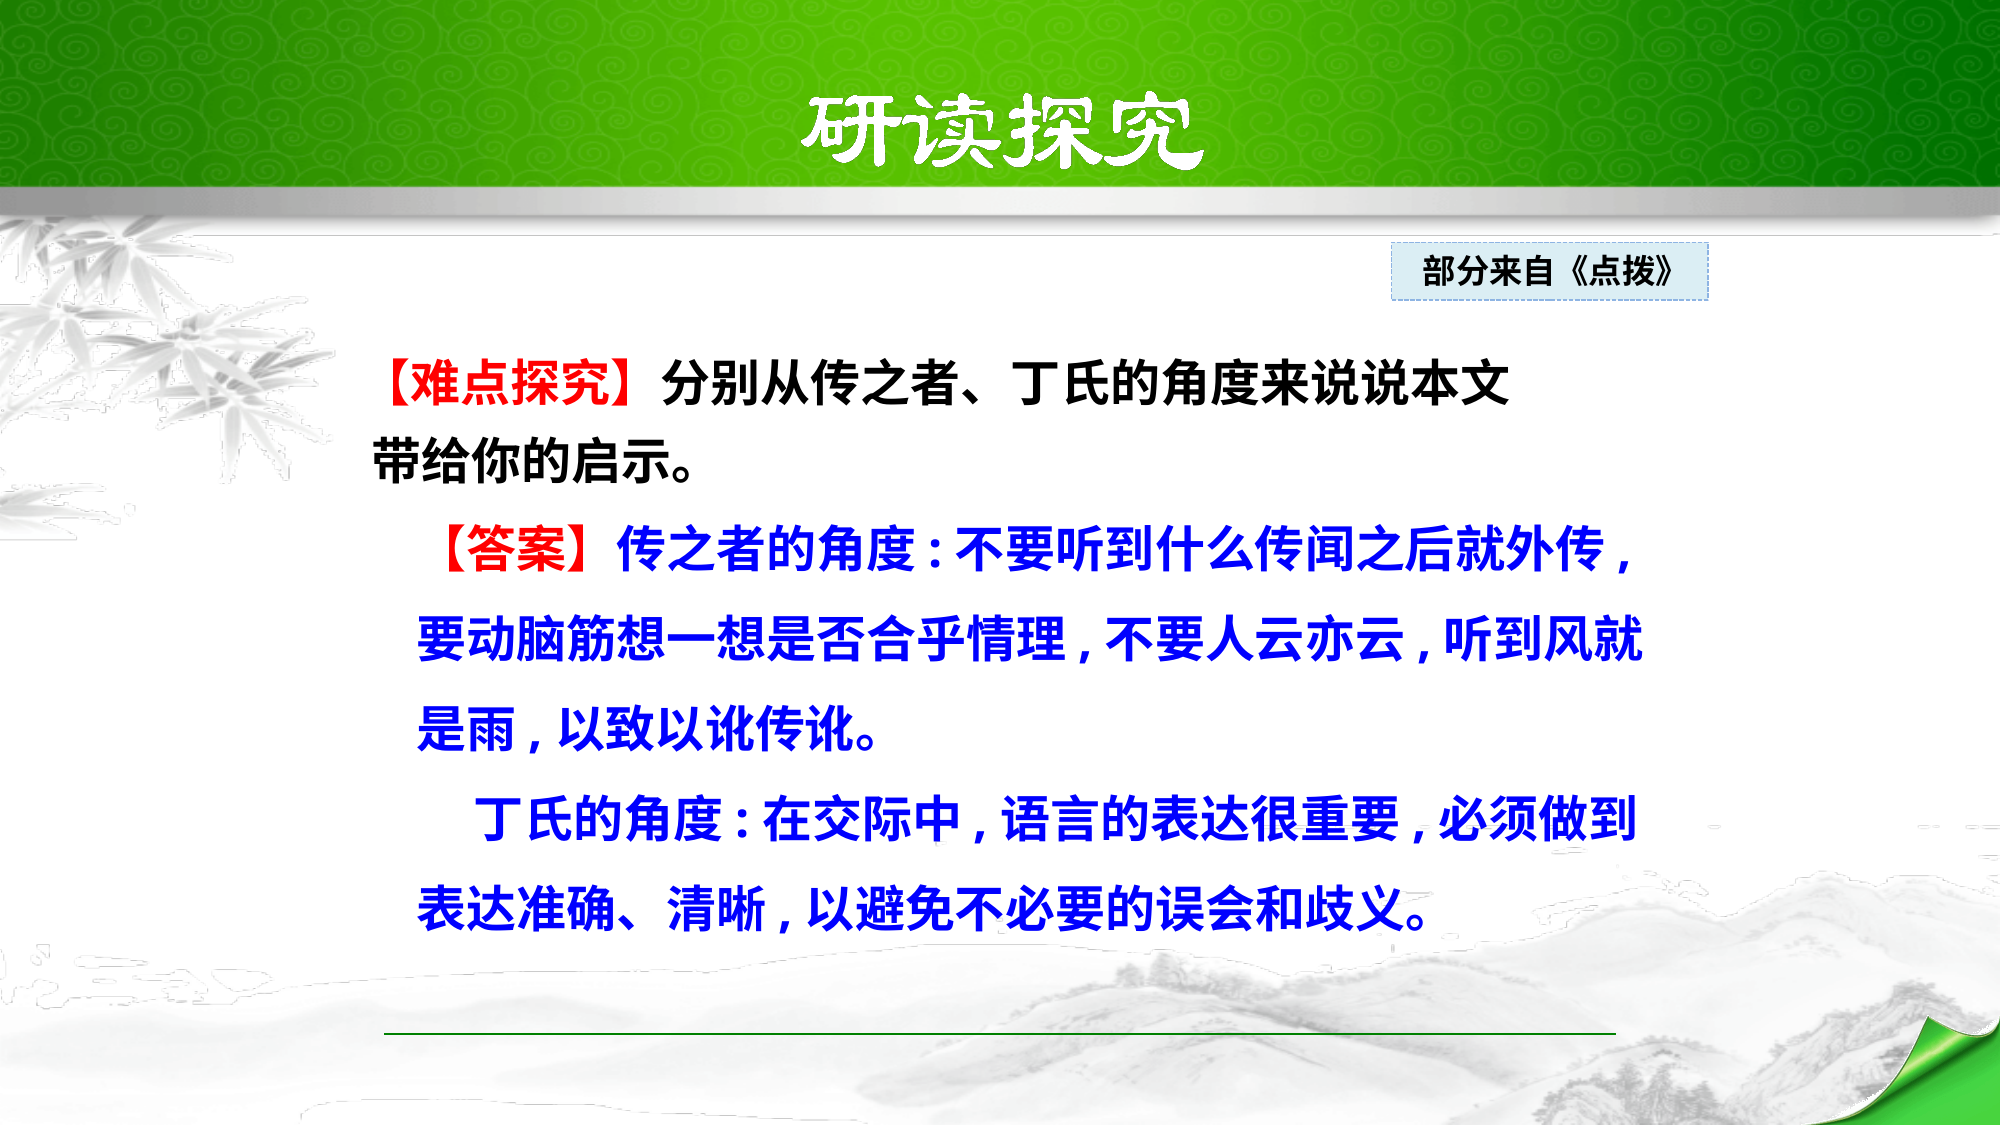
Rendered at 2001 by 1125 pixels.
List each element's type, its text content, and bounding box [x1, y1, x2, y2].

picture [0, 0, 2000, 570]
picture [0, 779, 2000, 1125]
text_box 【答案】传之者的角度:不要听到什么传闻之后就外传,要动脑筋想一想是否合乎情理,不要人云亦云,听到风就是雨,以致以讹传讹。 丁氏的角度:在交际中,语言的表达很重要,必须做到表达准确、清晰,以避免不必要的误会和歧义。 [402, 581, 1675, 776]
